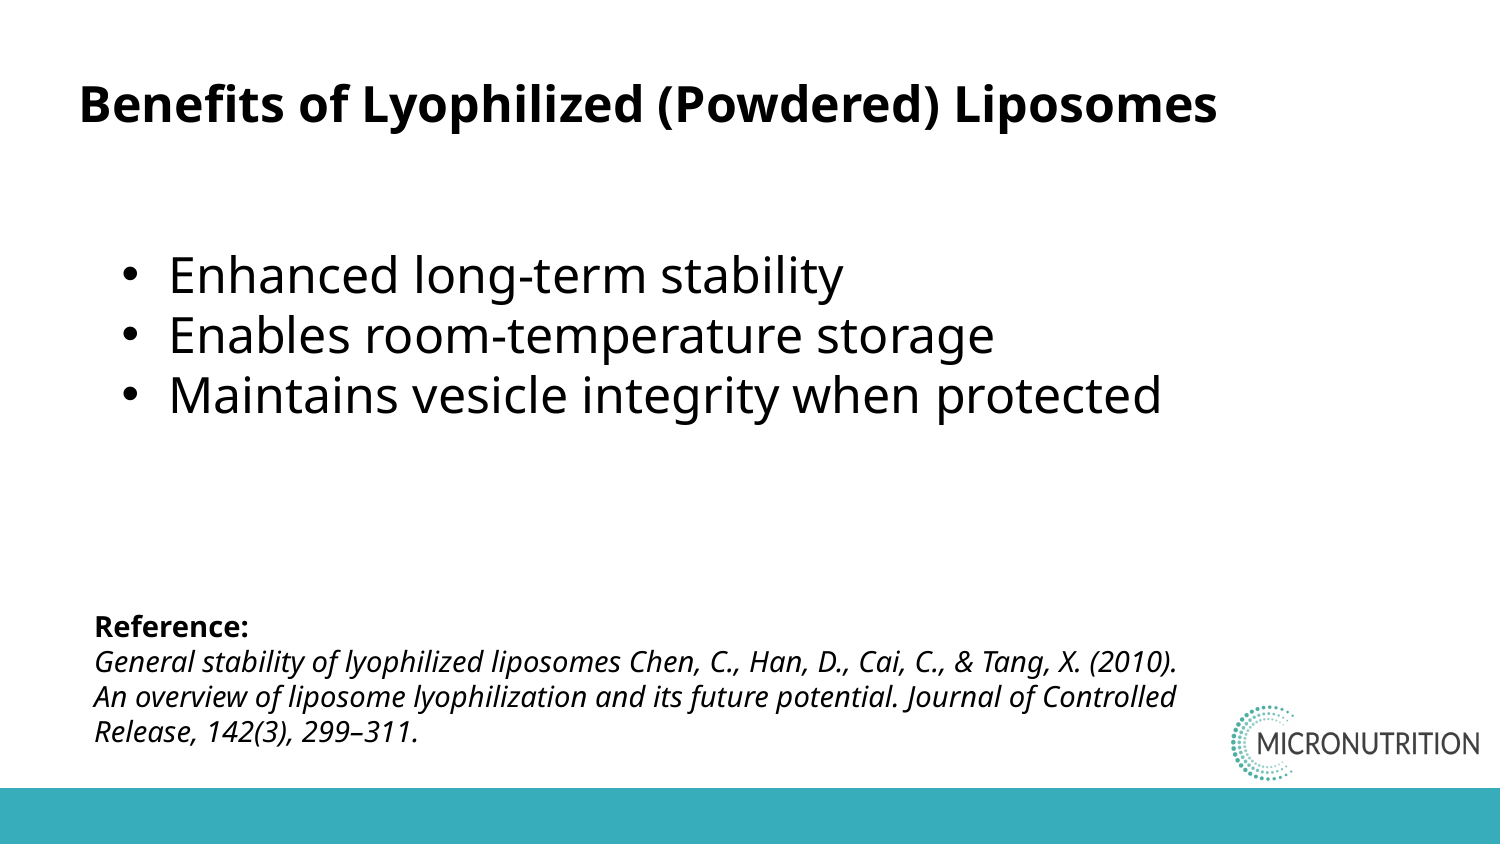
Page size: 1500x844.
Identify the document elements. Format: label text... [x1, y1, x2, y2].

text_box Enhanced long-term stability Enables room-temperature storage Maintains vesicle integrity when protected [106, 235, 1258, 431]
picture [1228, 698, 1480, 789]
text_box Reference: General stability of lyophilized liposomes Chen, C., Han, D., Cai, C., & Tang, X. (2010). An overview of liposome lyophilization and its future potential. Journal of Controlled Release, 142(3), 299–311. [79, 601, 1230, 817]
text_box [0, 787, 1500, 844]
text_box Benefits of Lyophilized (Powdered) Liposomes [64, 57, 1465, 151]
